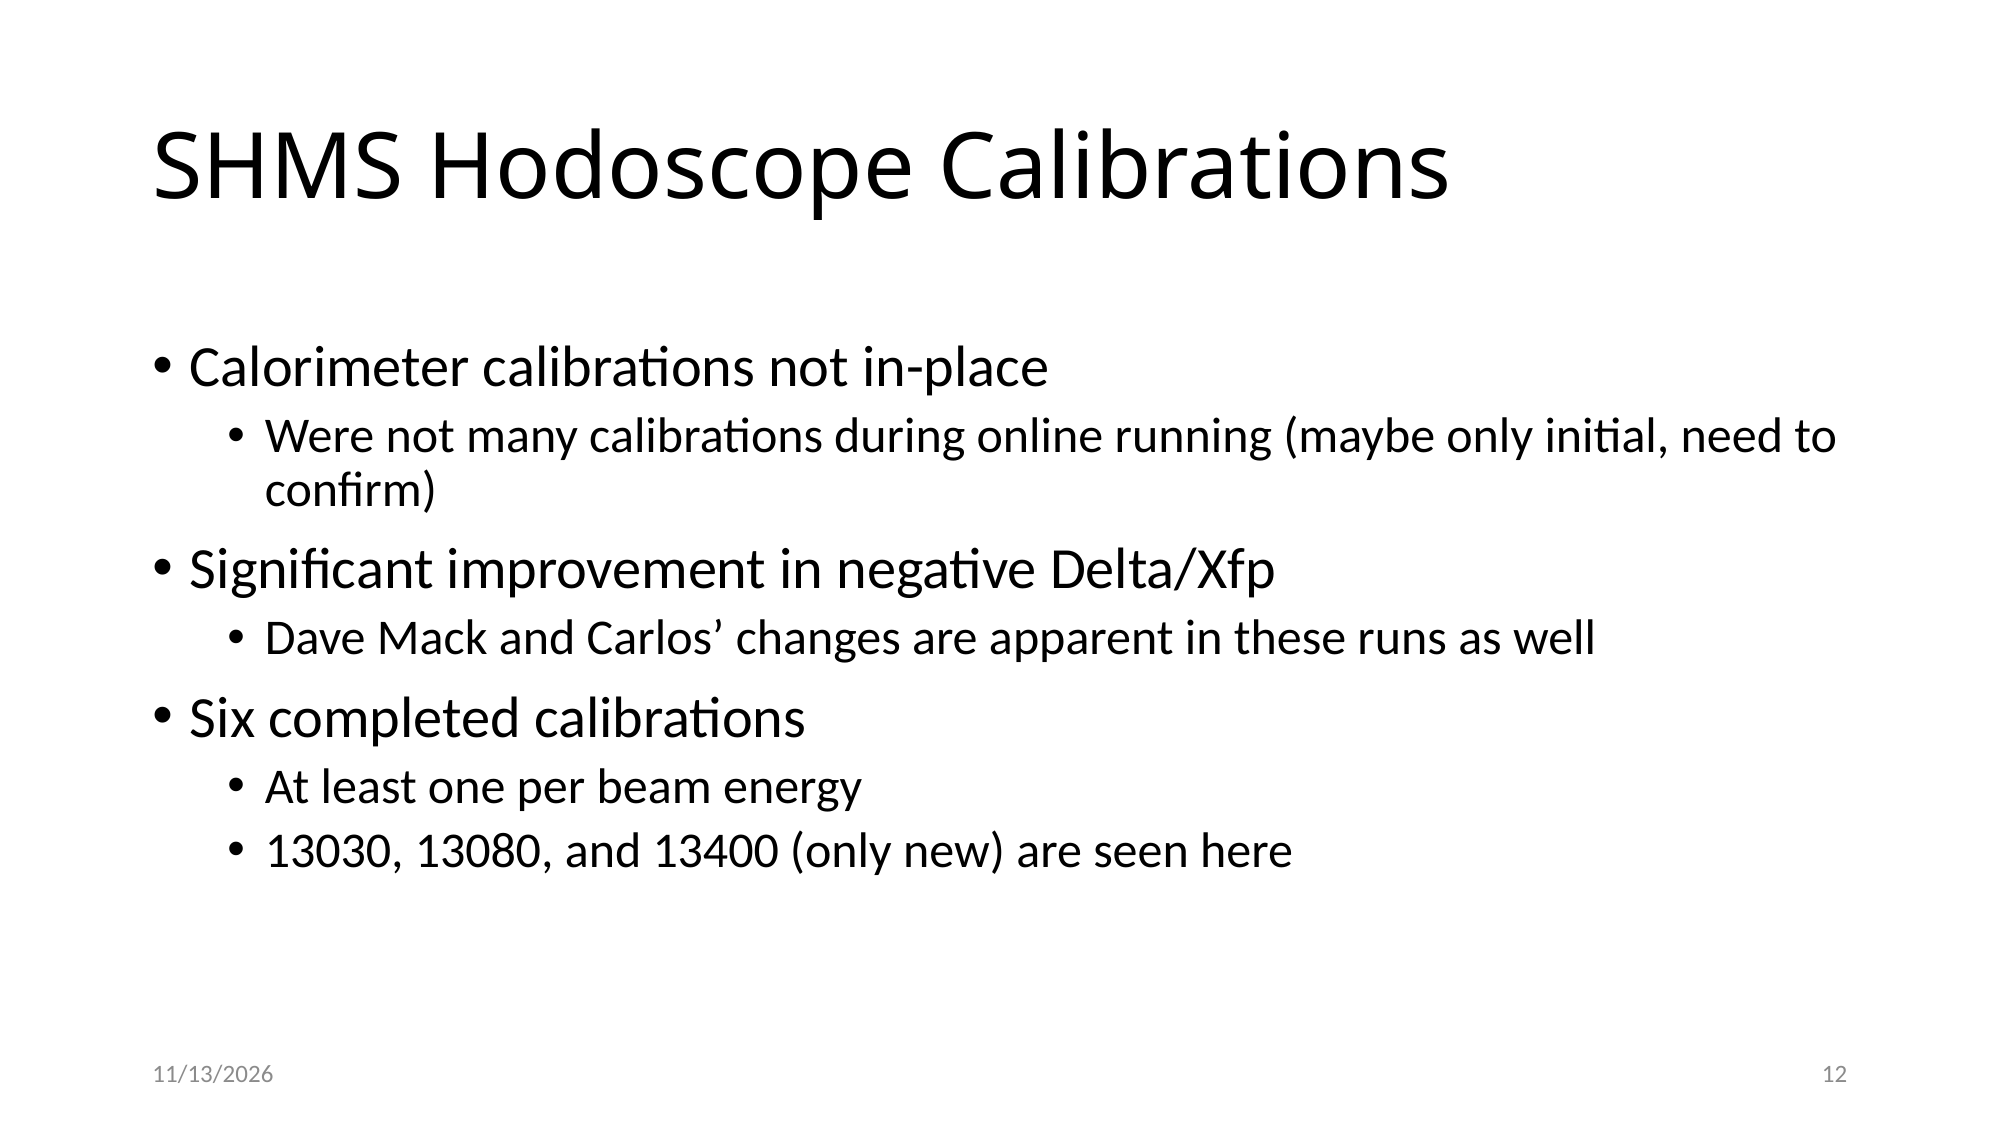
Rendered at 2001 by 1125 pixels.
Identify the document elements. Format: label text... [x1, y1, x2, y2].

list Calorimeter calibrations not in-place Were not many calibrations during online running (maybe only initial, need to confirm) Significant improvement in negative Delta/Xfp Dave Mack and Carlos’ changes are apparent in these runs as well Six completed calibrations At least one per beam energy 13030, 13080, and 13400 (only new) are seen here [137, 328, 1863, 1043]
slide_number 12 [1412, 1043, 1863, 1103]
title SHMS Hodoscope Calibrations [137, 59, 1863, 278]
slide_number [137, 1043, 588, 1103]
